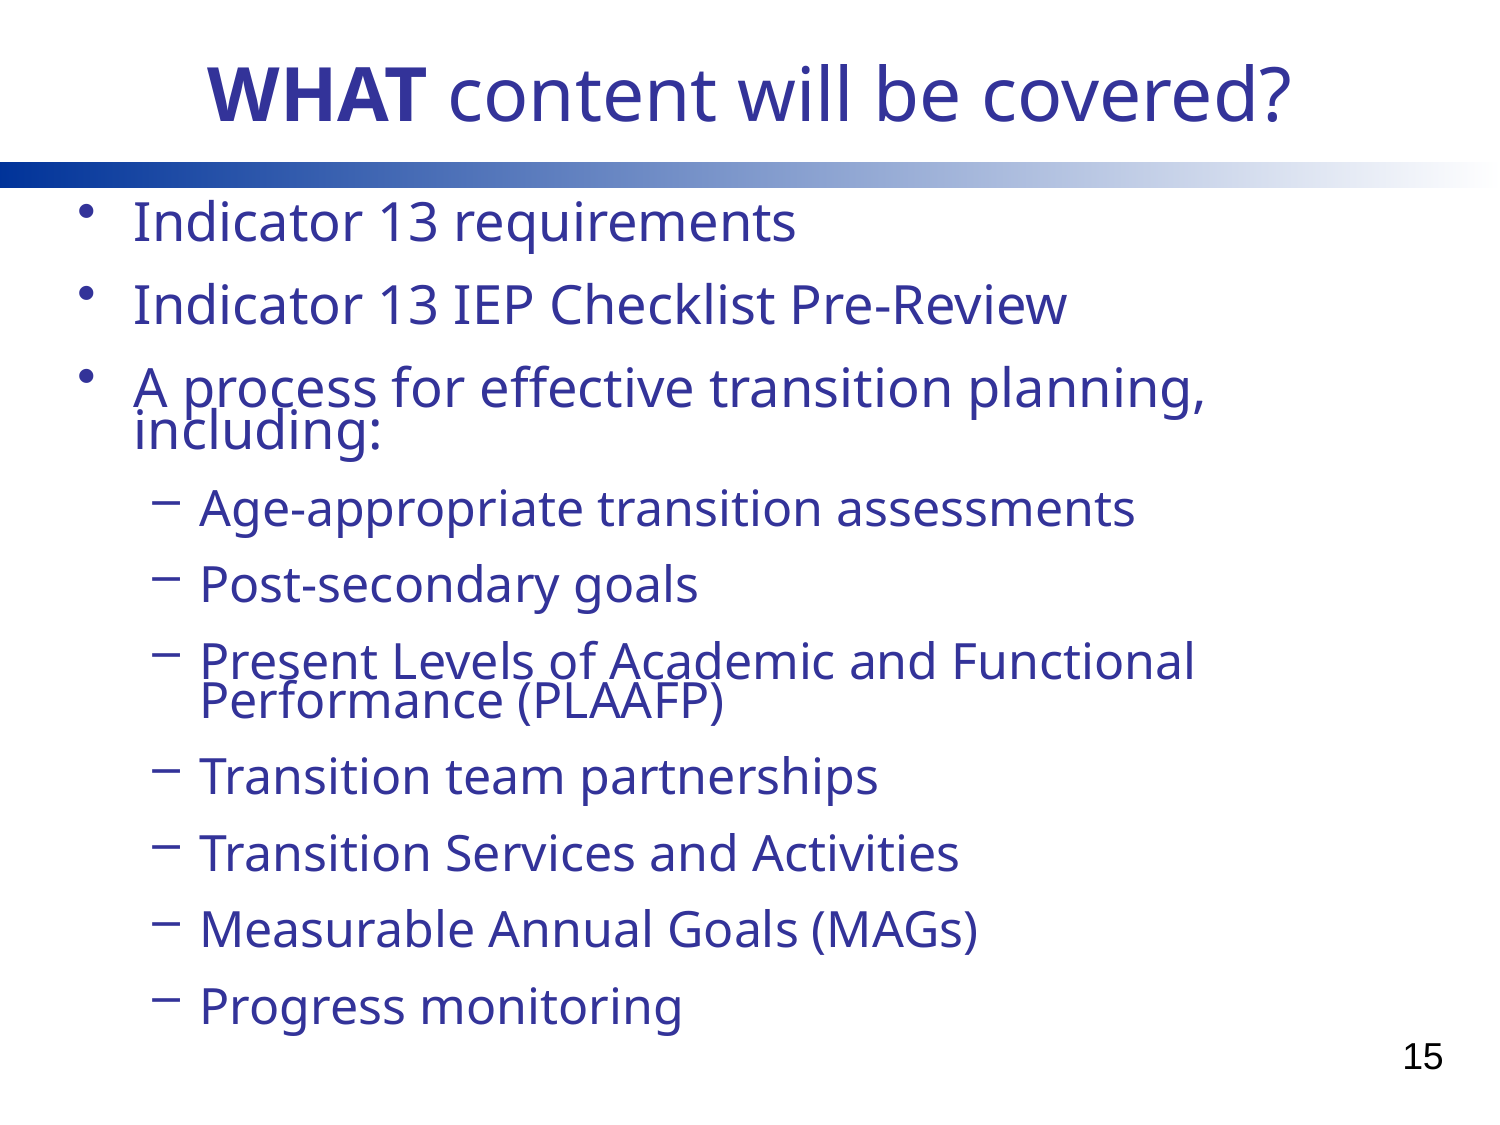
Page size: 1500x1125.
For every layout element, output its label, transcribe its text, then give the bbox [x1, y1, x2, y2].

text_box 15 [1387, 1024, 1475, 1085]
title WHAT content will be covered? [75, 45, 1425, 138]
list Indicator 13 requirements Indicator 13 IEP Checklist Pre-Review A process for effective transition planning, including: Age-appropriate transition assessments Post-secondary goals Present Levels of Academic and Functional Performance (PLAAFP) Transition team partnerships Transition Services and Activities Measurable Annual Goals (MAGs) Progress monitoring [62, 200, 1450, 1063]
